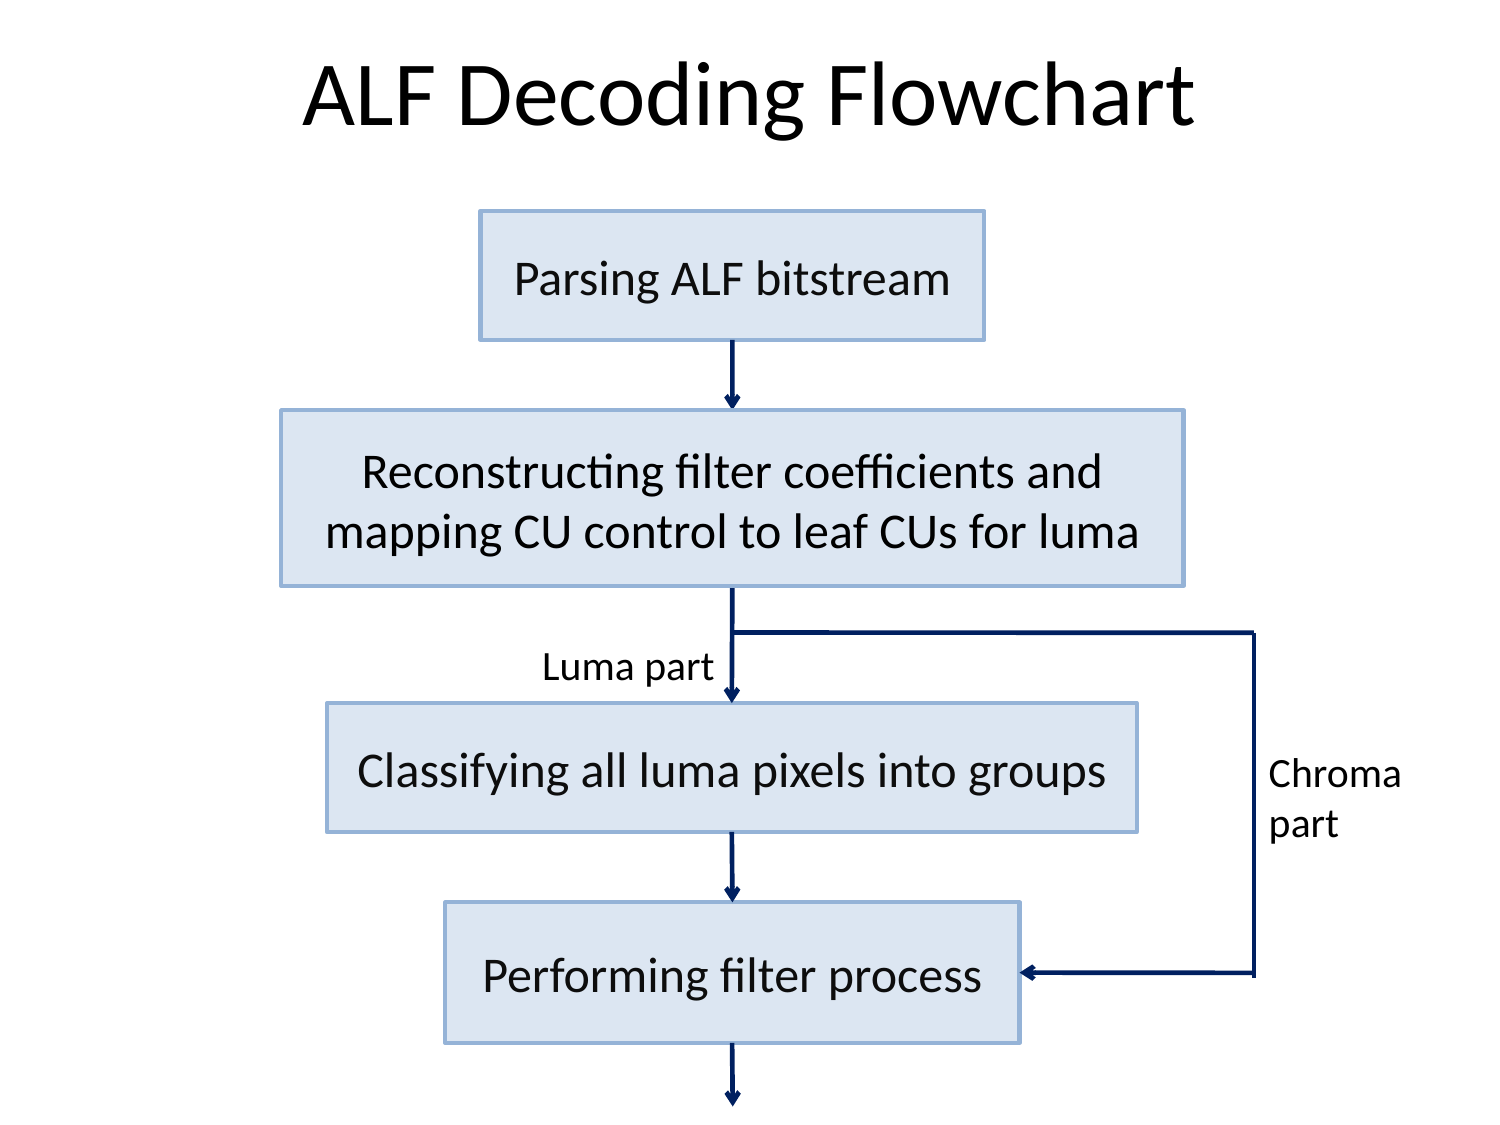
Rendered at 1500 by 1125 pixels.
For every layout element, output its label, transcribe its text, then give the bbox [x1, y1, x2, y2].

text_box Reconstructing filter coefficients and mapping CU control to leaf CUs for luma [279, 408, 1186, 588]
title ALF Decoding Flowchart [75, 23, 1425, 155]
text_box Classifying all luma pixels into groups [325, 701, 1139, 834]
text_box Luma part [527, 630, 774, 696]
text_box Performing filter process [443, 900, 1022, 1045]
text_box Chroma part [1253, 738, 1430, 853]
text_box Parsing ALF bitstream [478, 209, 986, 342]
